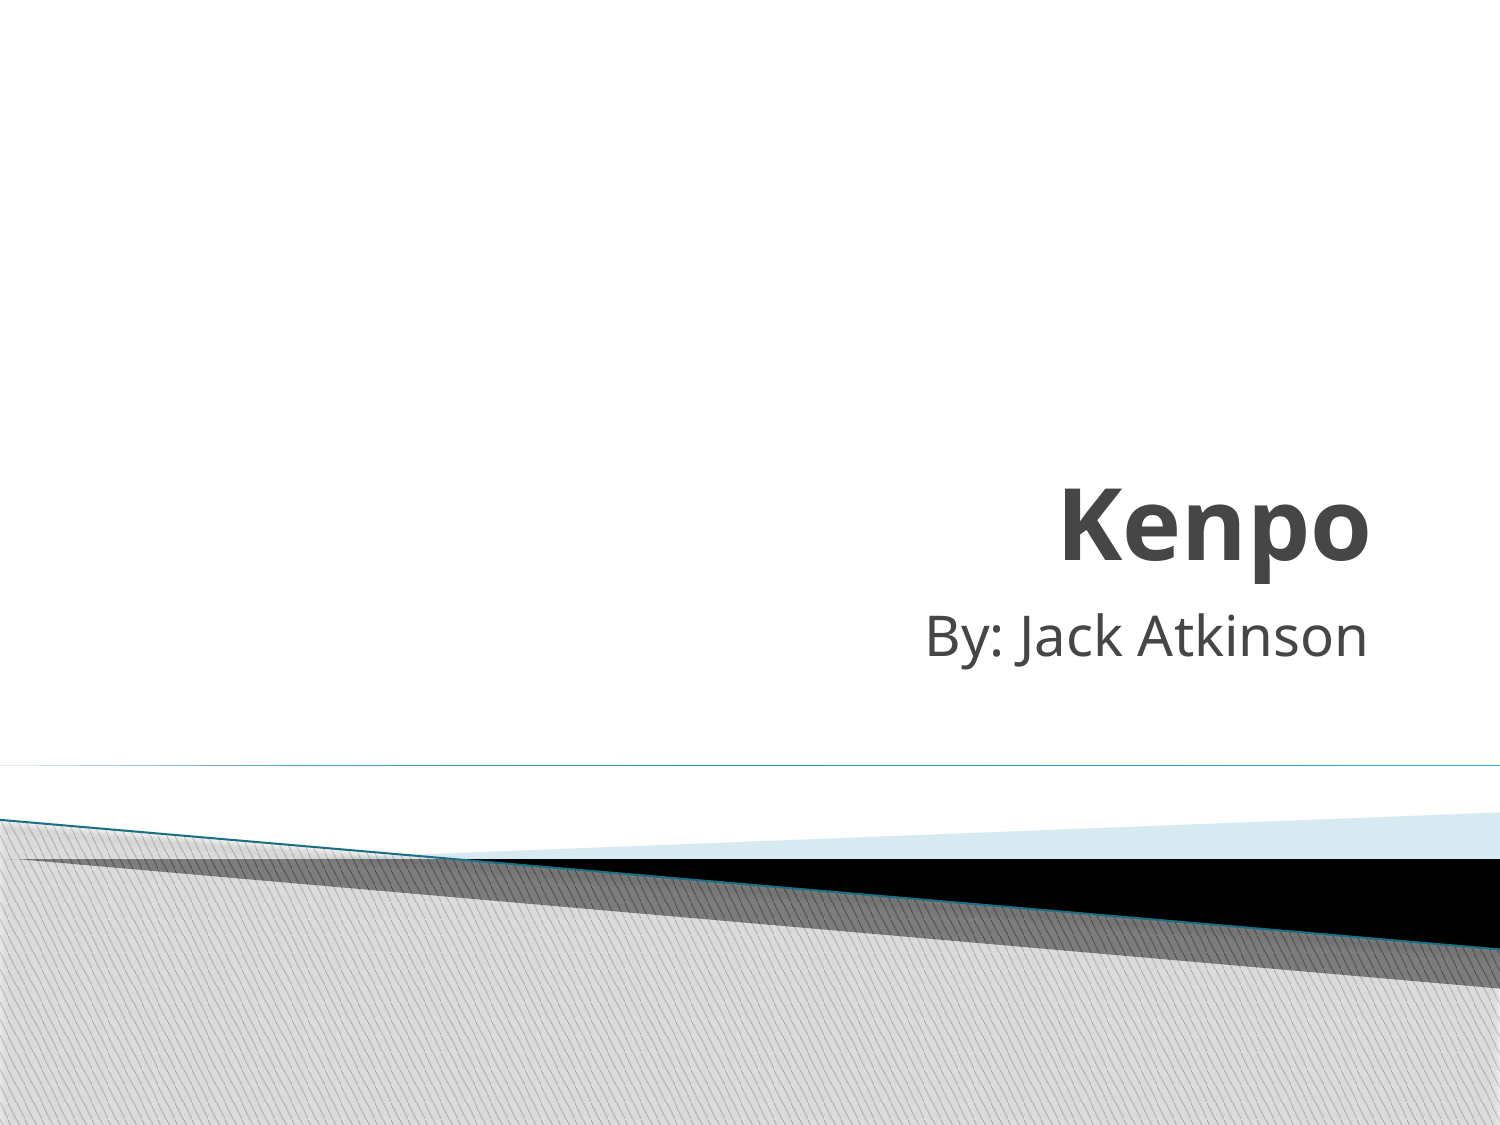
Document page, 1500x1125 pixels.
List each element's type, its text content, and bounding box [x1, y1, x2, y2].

picture [5, 859, 1500, 989]
subtitle By: Jack Atkinson [112, 592, 1388, 790]
title Kenpo [112, 287, 1388, 588]
